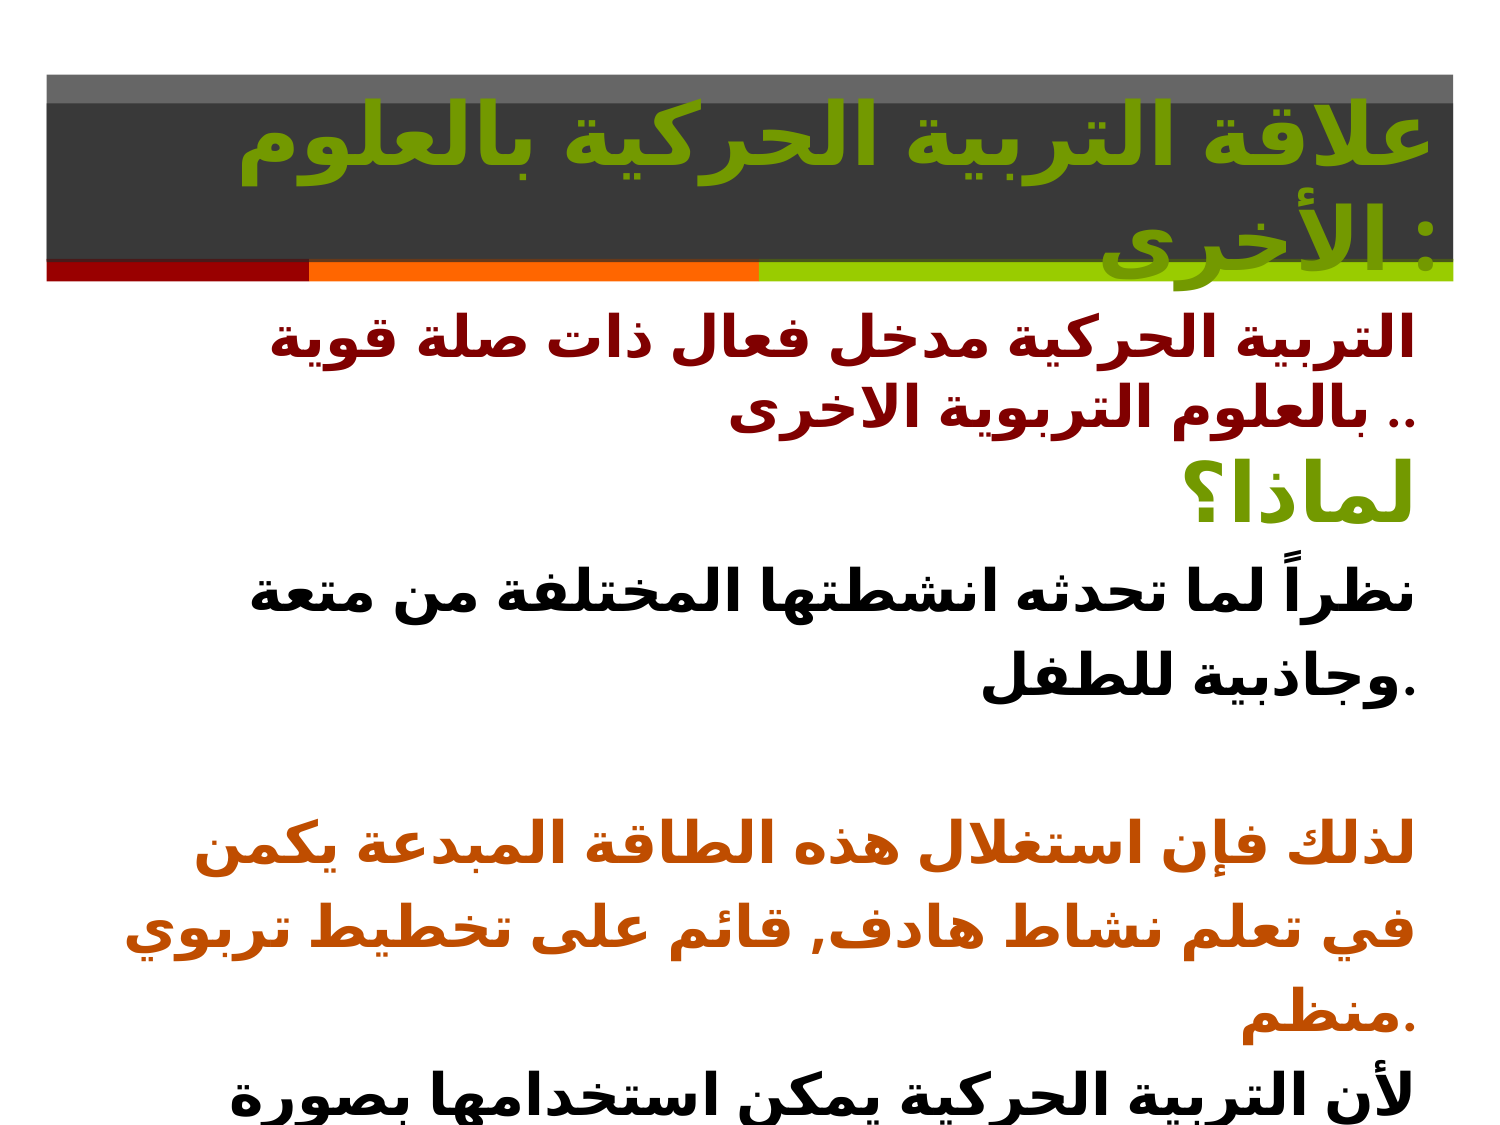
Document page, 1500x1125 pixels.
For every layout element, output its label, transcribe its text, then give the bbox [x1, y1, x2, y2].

text_box التربية الحركية مدخل فعال ذات صلة قوية بالعلوم التربوية الاخرى .. لماذا؟ نظراً لما تحدثه انشطتها المختلفة من متعة وجاذبية للطفل. لذلك فإن استغلال هذه الطاقة المبدعة يكمن في تعلم نشاط هادف, قائم على تخطيط تربوي منظم. لأن التربية الحركية يمكن استخدامها بصورة كلية في تعلم العلوم التربوية الأخرى, وإخراج هذه العلوم من حيز الجمود إلى حيز الحركة الطبيعية الشيقة والممتعة للطفل. [81, 292, 1433, 1125]
title علاقة التربية الحركية بالعلوم الأخرى : [46, 103, 1454, 263]
